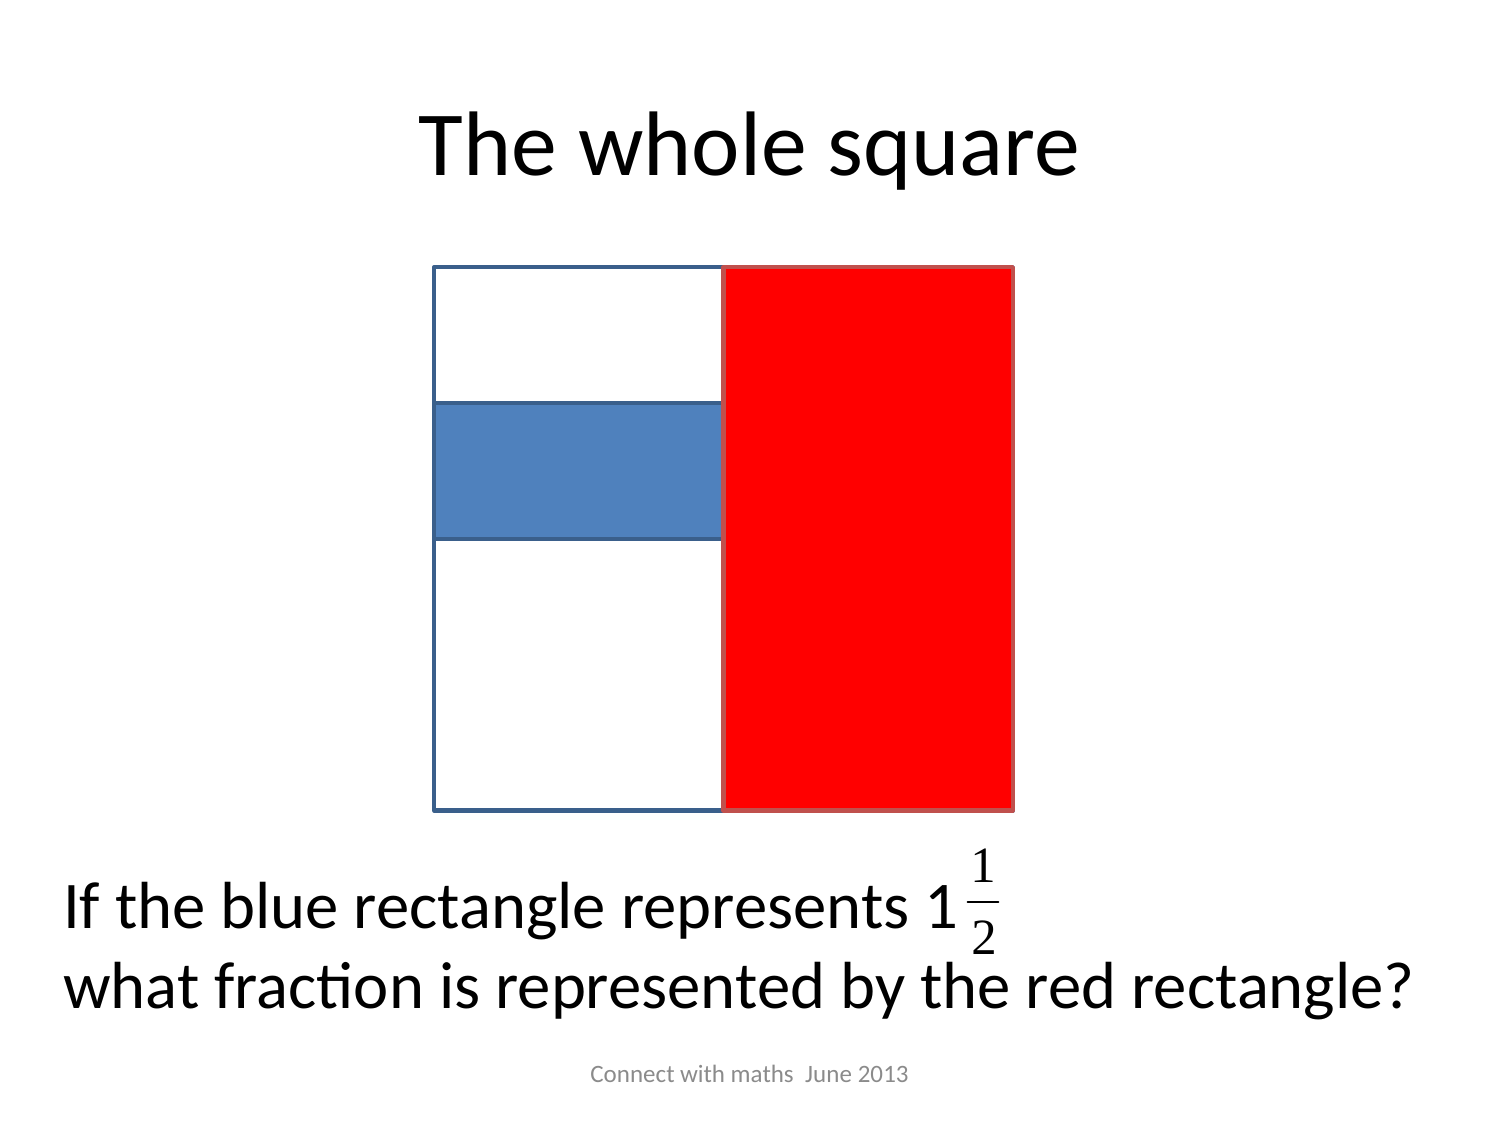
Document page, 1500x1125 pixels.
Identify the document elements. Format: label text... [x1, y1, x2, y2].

title The whole square [75, 45, 1425, 233]
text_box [958, 833, 1011, 966]
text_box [433, 266, 1014, 811]
text_box If the blue rectangle represents 1 what fraction is represented by the red rectangle? [48, 854, 1431, 1029]
footer Connect with maths June 2013 [512, 1042, 988, 1103]
